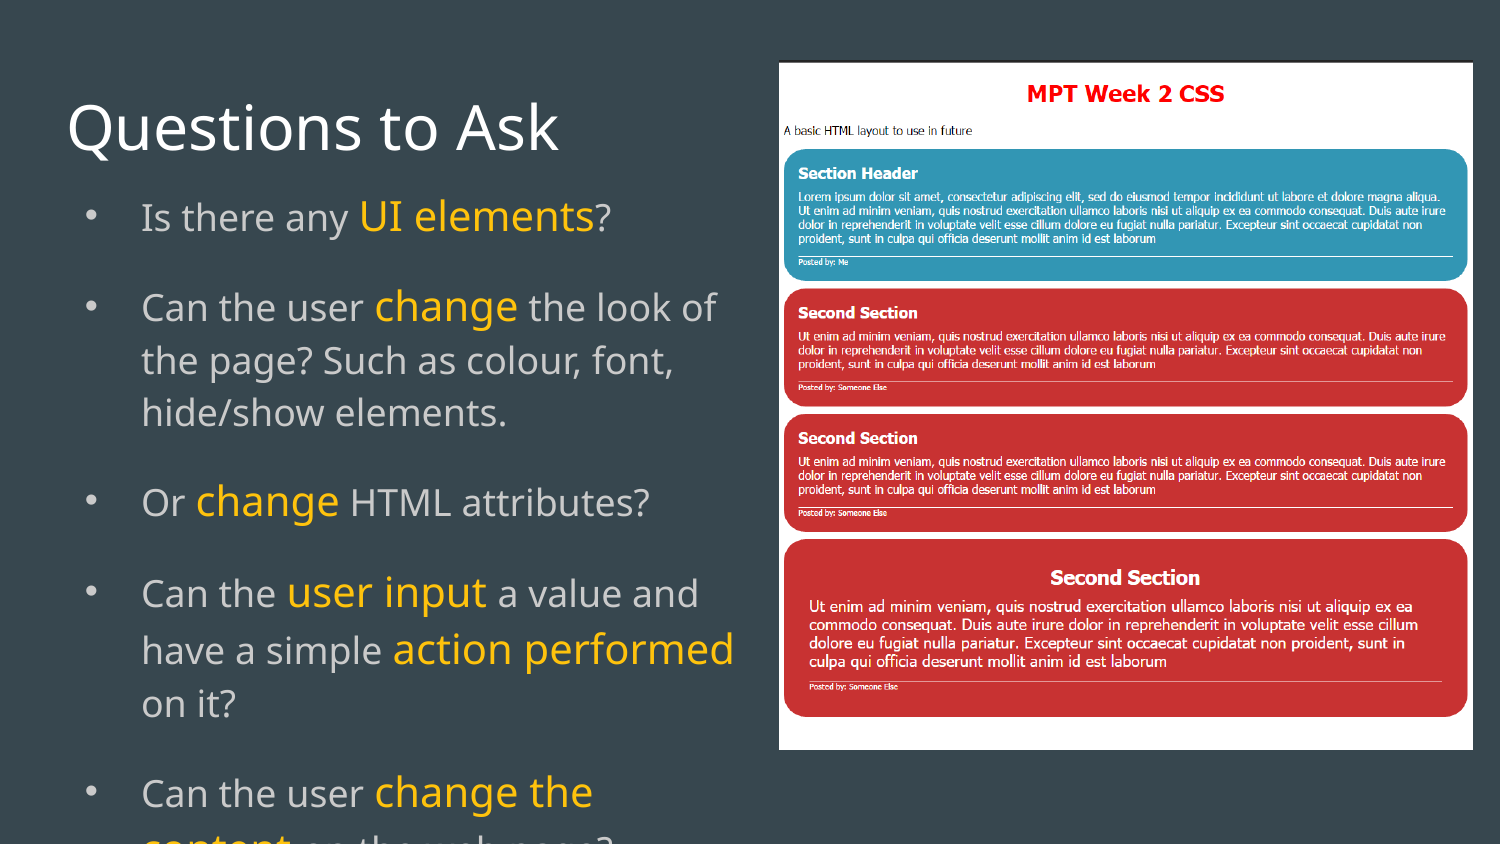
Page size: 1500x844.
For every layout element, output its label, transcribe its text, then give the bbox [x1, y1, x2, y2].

list Is there any UI elements? Can the user change the look of the page? Such as colour, font, hide/show elements. Or change HTML attributes? Can the user input a value and have a simple action performed on it? Can the user change the content on the web page? [51, 167, 767, 793]
title Questions to Ask [51, 72, 774, 167]
picture [779, 60, 1473, 750]
